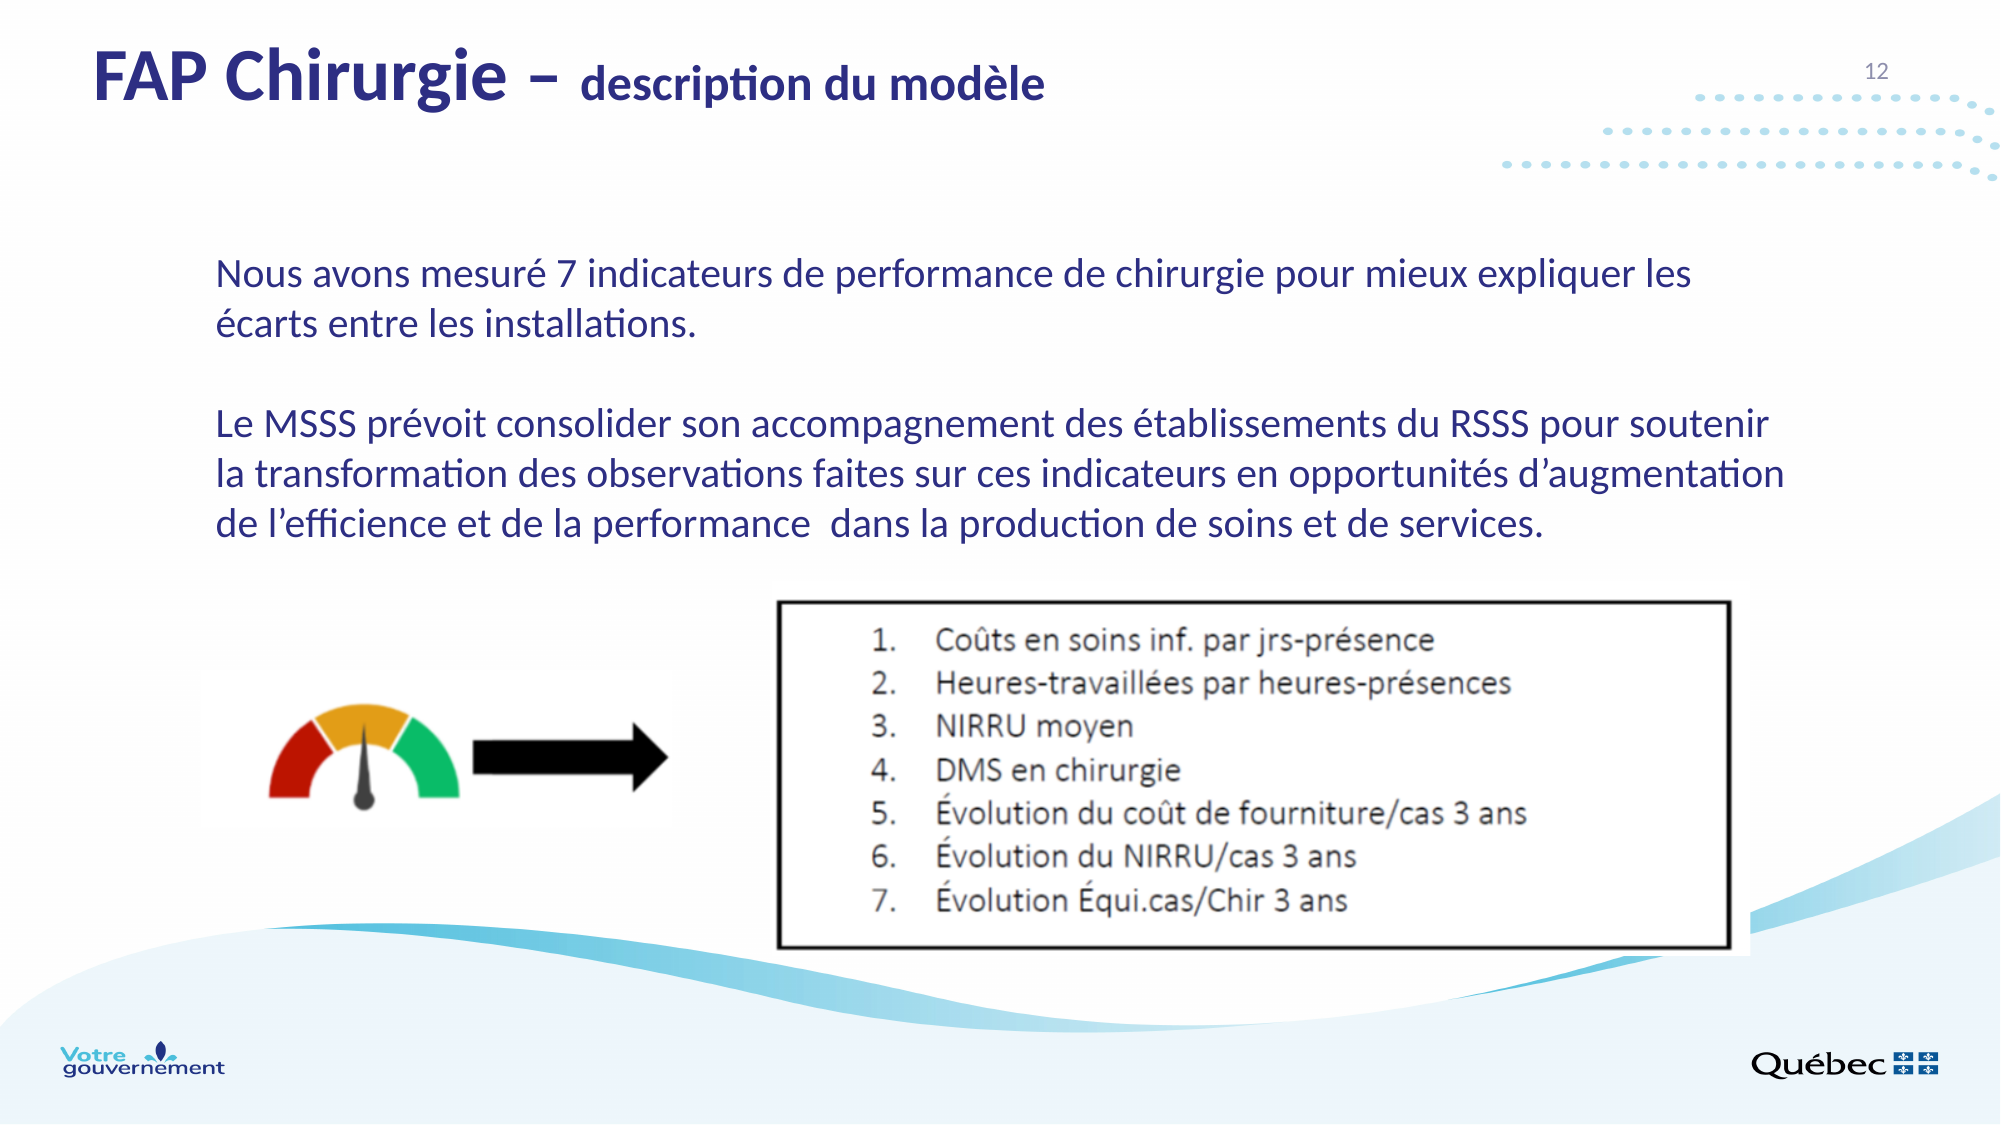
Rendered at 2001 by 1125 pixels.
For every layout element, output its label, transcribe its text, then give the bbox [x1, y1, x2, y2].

title FAP Chirurgie – description du modèle [78, 43, 1804, 125]
text_box Nous avons mesuré 7 indicateurs de performance de chirurgie pour mieux expliquer les écarts entre les installations. Le MSSS prévoit consolider son accompagnement des établissements du RSSS pour soutenir la transformation des observations faites sur ces indicateurs en opportunités d’augmentation de l’efficience et de la performance dans la production de soins et de services. [200, 238, 1804, 554]
slide_number 12 [1454, 39, 1905, 100]
picture [0, 0, 2001, 1125]
